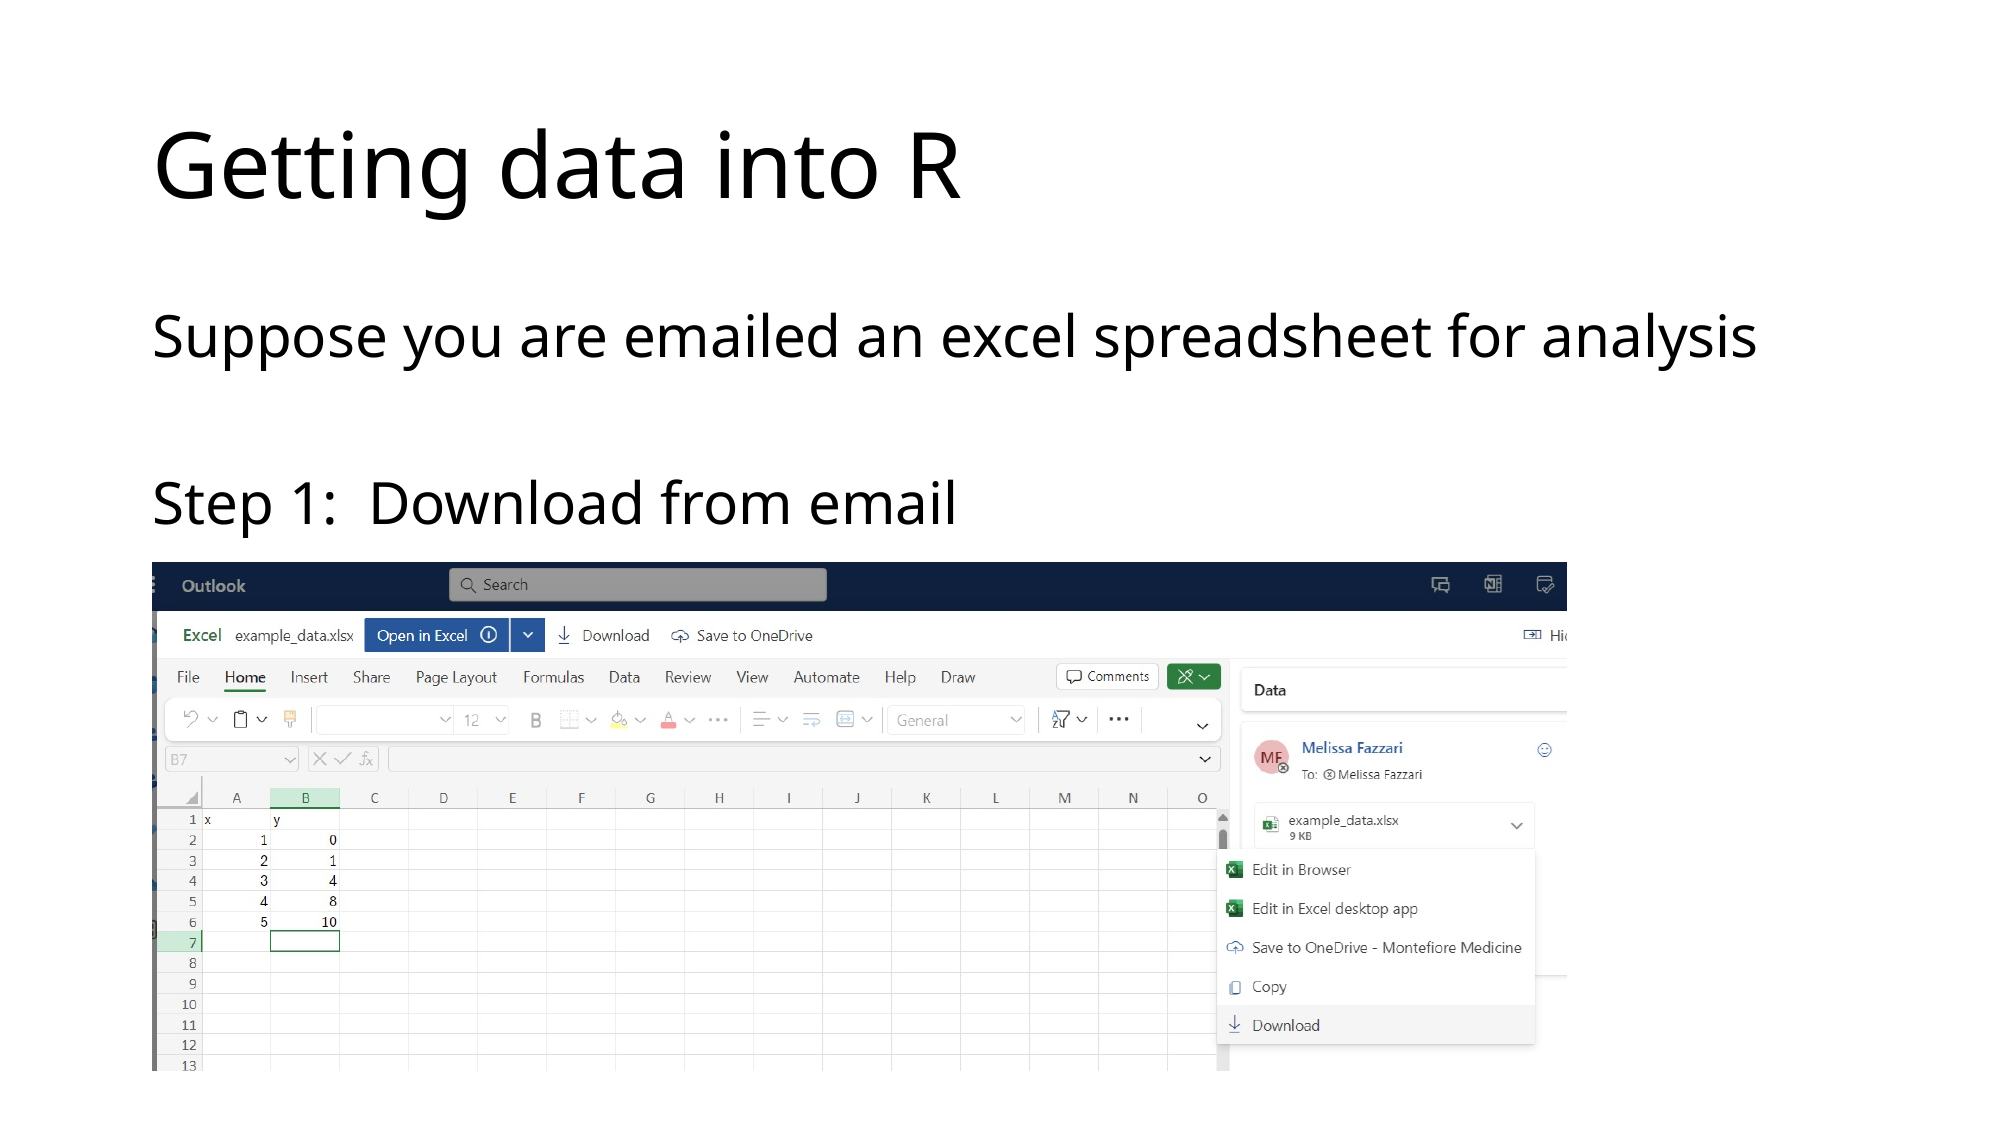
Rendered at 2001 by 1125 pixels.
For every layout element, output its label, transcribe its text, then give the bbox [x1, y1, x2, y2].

list Suppose you are emailed an excel spreadsheet for analysis Step 1: Download from email [137, 299, 1863, 1014]
picture [152, 561, 1568, 1071]
title Getting data into R [137, 59, 1863, 278]
